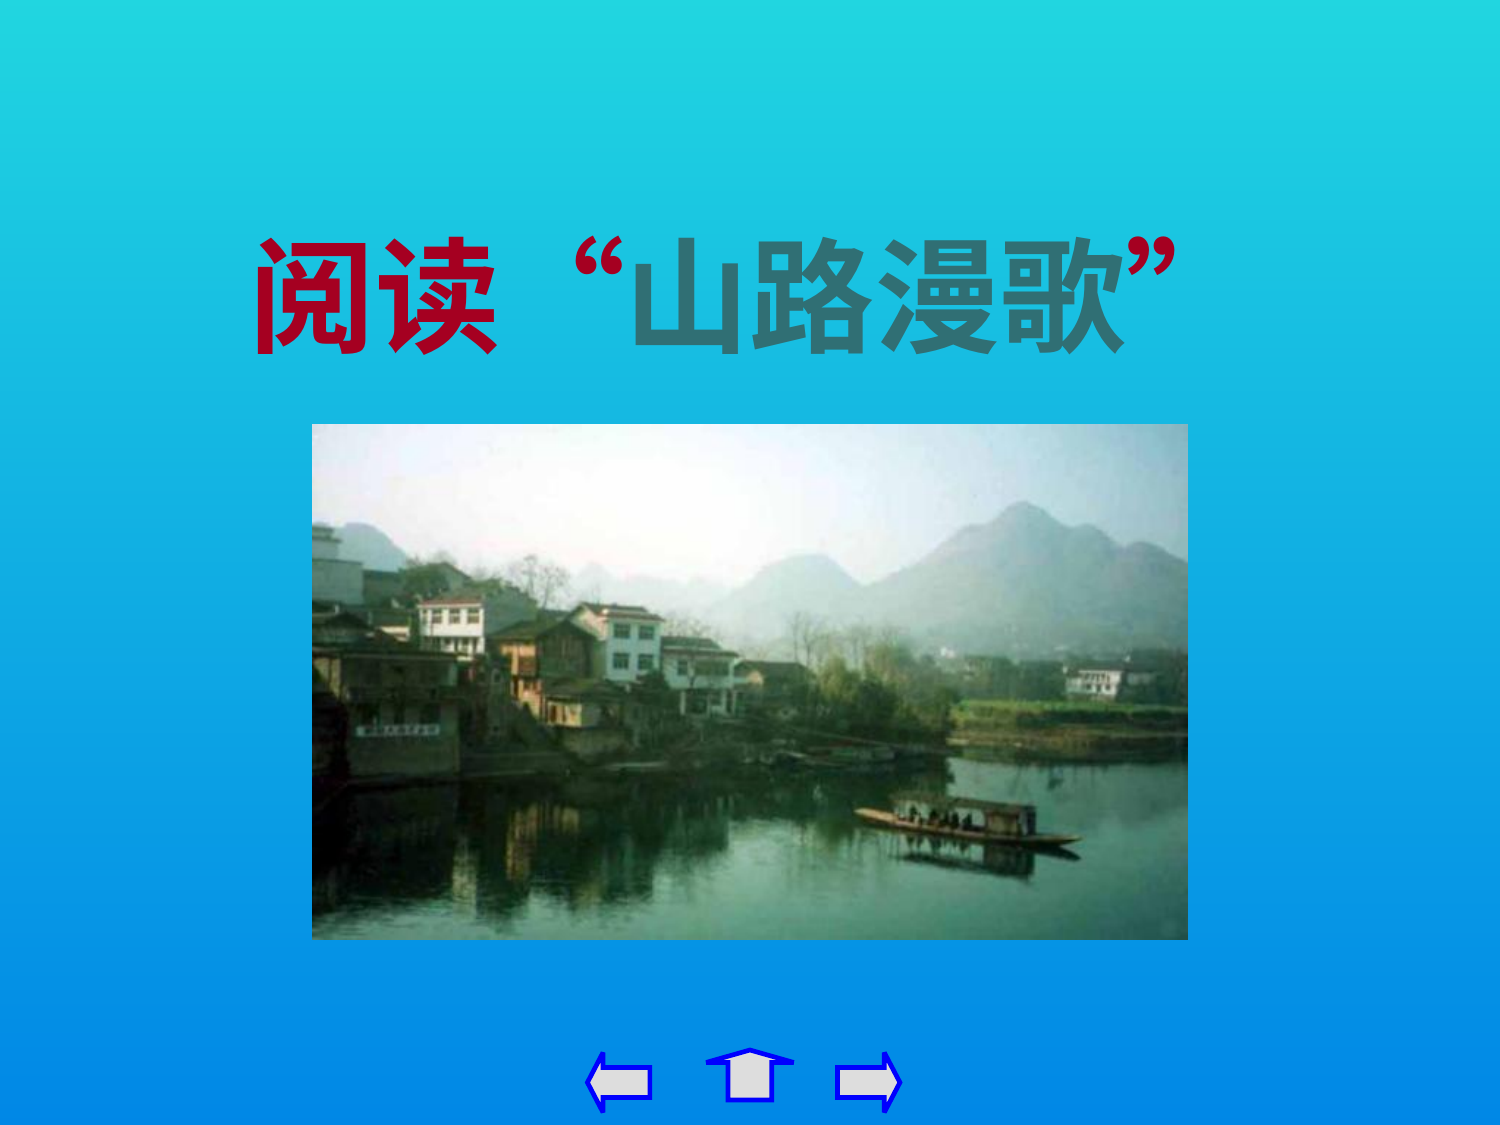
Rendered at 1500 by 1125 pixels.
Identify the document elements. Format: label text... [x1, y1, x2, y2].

text_box [837, 1052, 900, 1113]
text_box [587, 1052, 650, 1113]
text_box [706, 1050, 794, 1101]
title 阅读“山路漫歌” [112, 200, 1388, 388]
picture [0, 424, 1500, 940]
